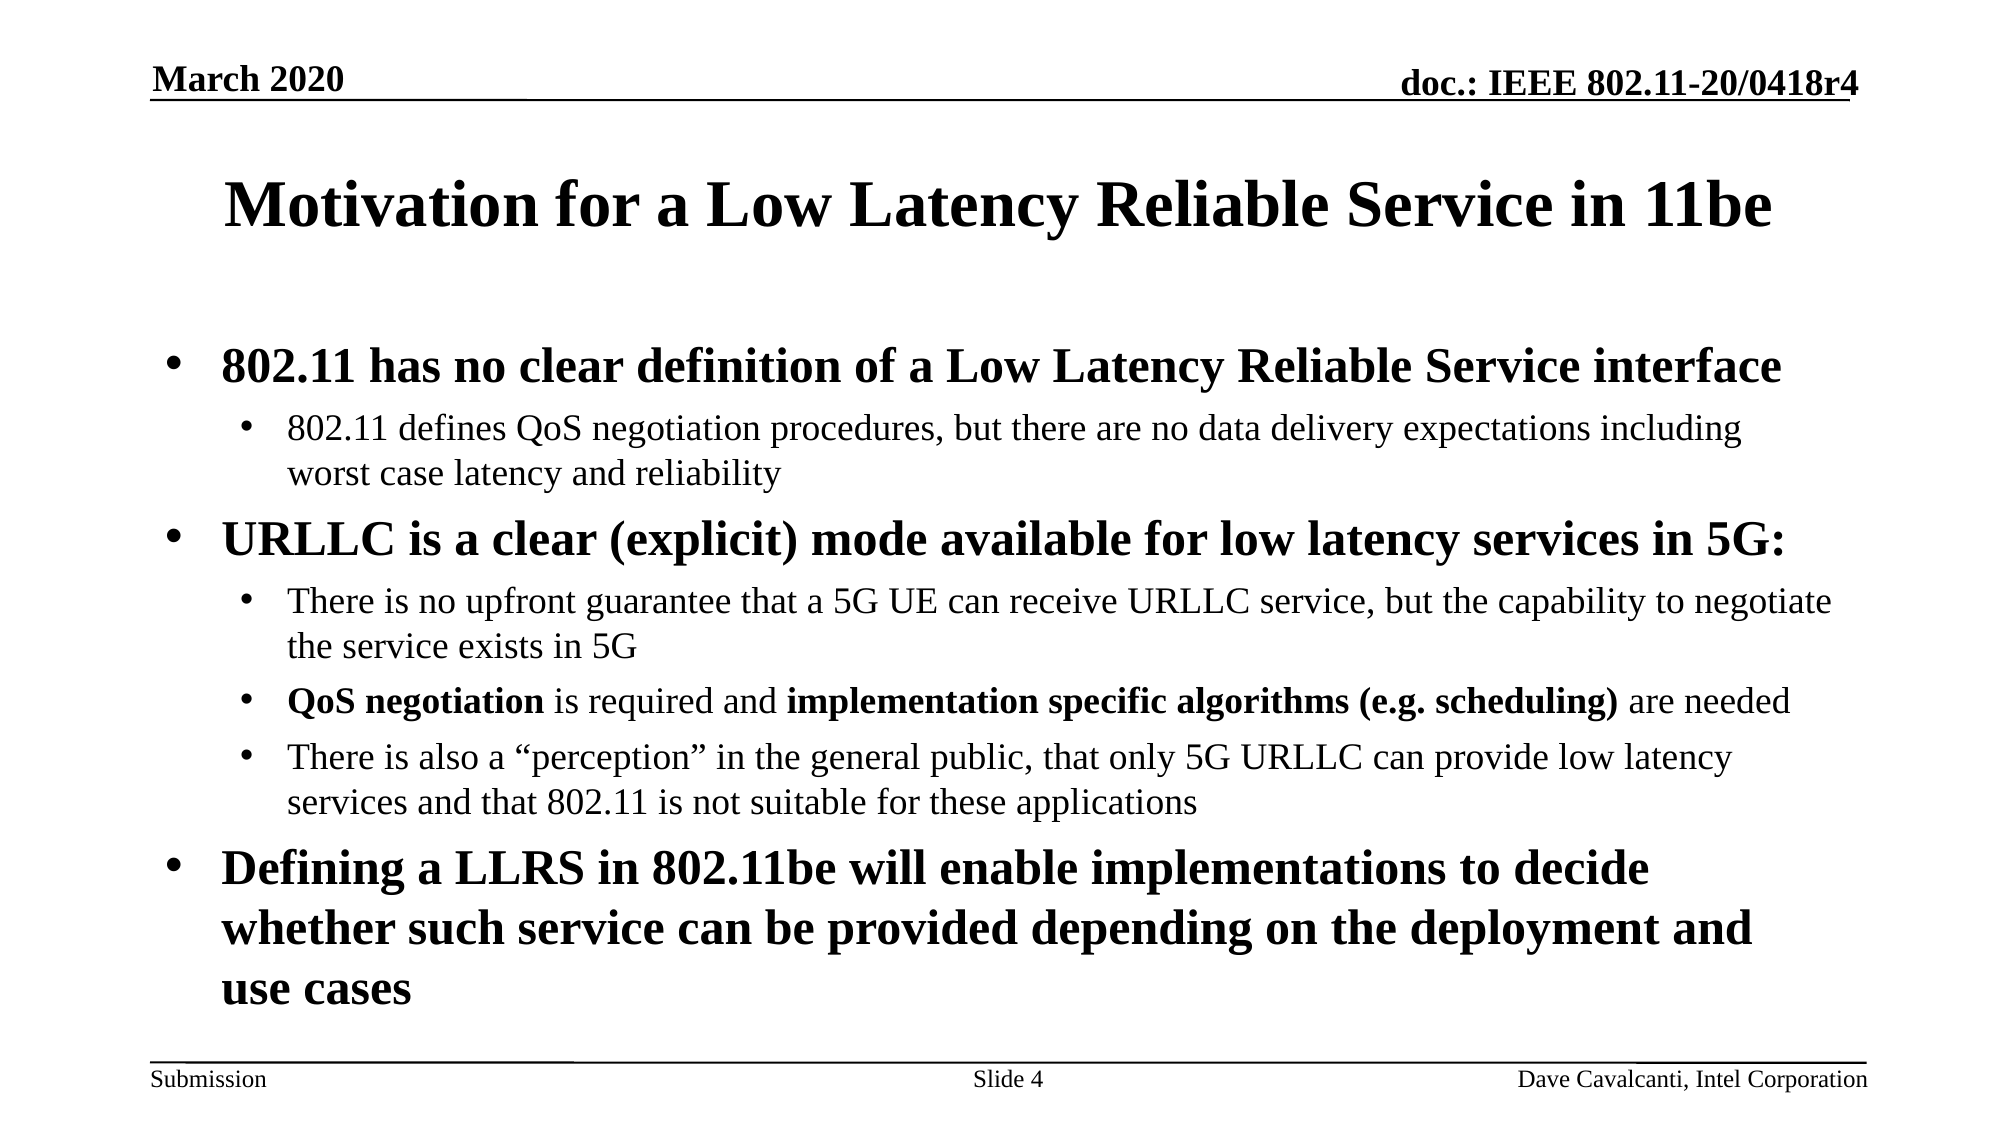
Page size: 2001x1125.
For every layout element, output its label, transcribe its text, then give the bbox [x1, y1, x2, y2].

list 802.11 has no clear definition of a Low Latency Reliable Service interface 802.11 defines QoS negotiation procedures, but there are no data delivery expectations including worst case latency and reliability URLLC is a clear (explicit) mode available for low latency services in 5G: There is no upfront guarantee that a 5G UE can receive URLLC service, but the capability to negotiate the service exists in 5G QoS negotiation is required and implementation specific algorithms (e.g. scheduling) are needed There is also a “perception” in the general public, that only 5G URLLC can provide low latency services and that 802.11 is not suitable for these applications Defining a LLRS in 802.11be will enable implementations to decide whether such service can be provided depending on the deployment and use cases [149, 324, 1850, 1000]
title Motivation for a Low Latency Reliable Service in 11be [149, 112, 1850, 288]
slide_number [152, 54, 563, 100]
slide_number Slide 4 [950, 1061, 1067, 1123]
footer Dave Cavalcanti, Intel Corporation [1171, 1061, 1869, 1093]
